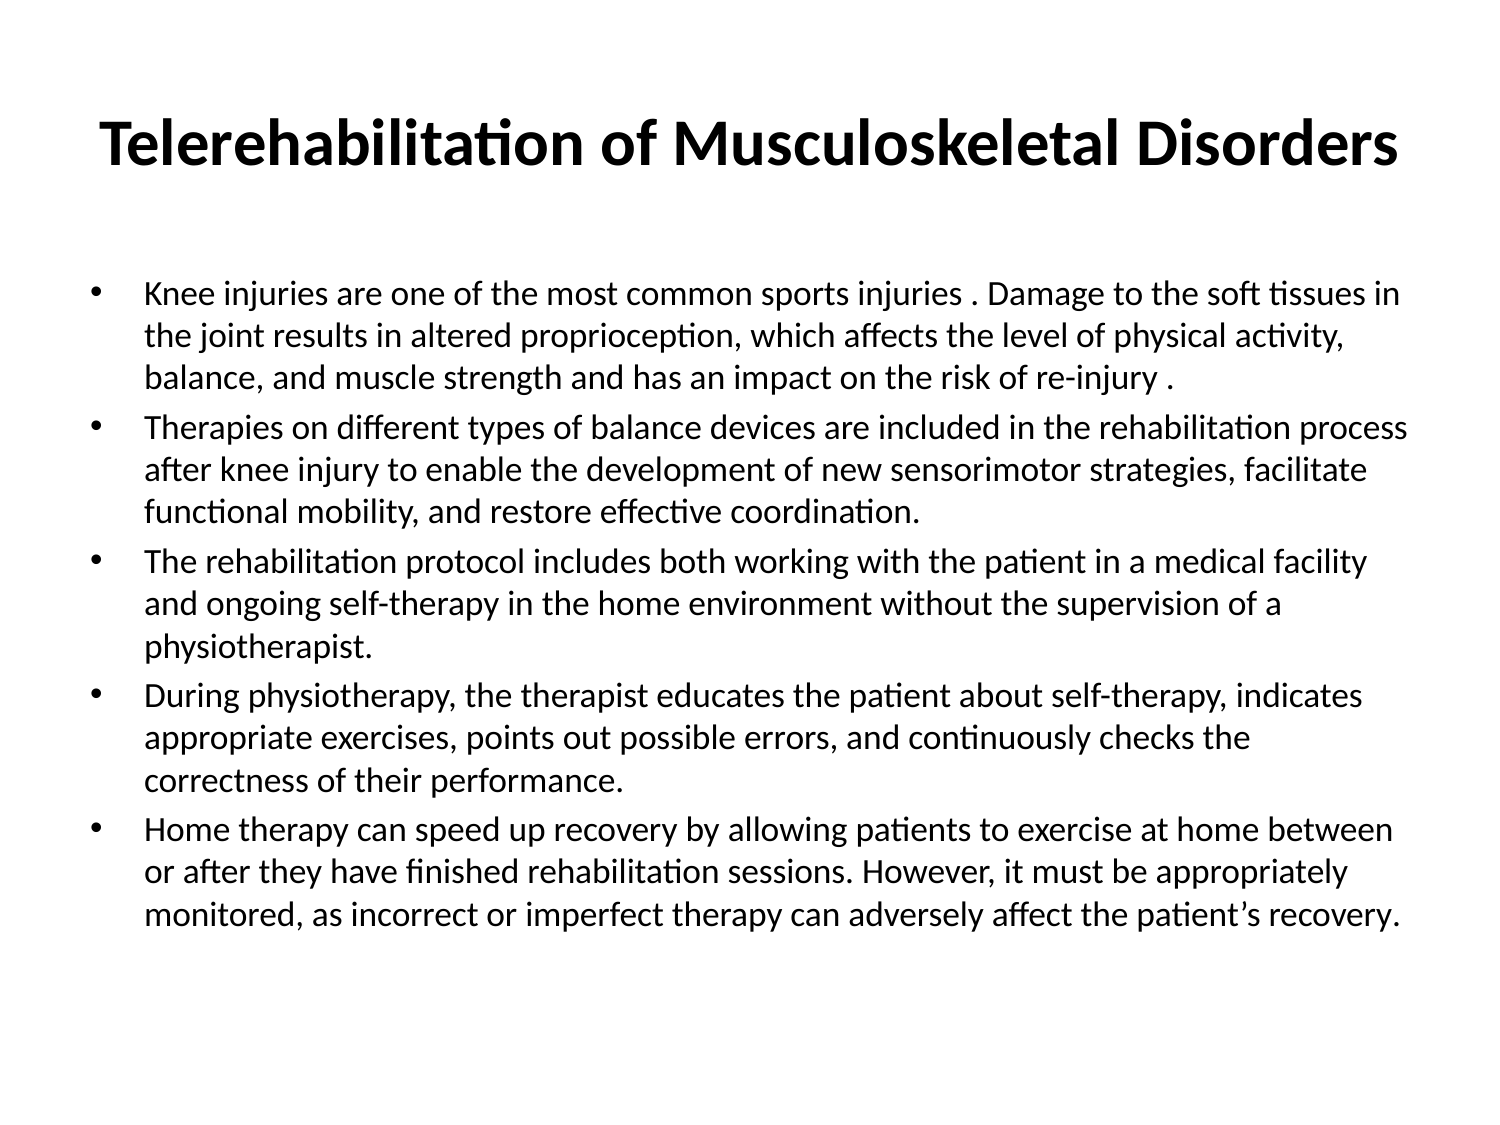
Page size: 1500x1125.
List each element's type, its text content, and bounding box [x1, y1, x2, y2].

title Telerehabilitation of Musculoskeletal Disorders [75, 45, 1425, 233]
list Knee injuries are one of the most common sports injuries . Damage to the soft tissues in the joint results in altered proprioception, which affects the level of physical activity, balance, and muscle strength and has an impact on the risk of re-injury . Therapies on different types of balance devices are included in the rehabilitation process after knee injury to enable the development of new sensorimotor strategies, facilitate functional mobility, and restore effective coordination. The rehabilitation protocol includes both working with the patient in a medical facility and ongoing self-therapy in the home environment without the supervision of a physiotherapist. During physiotherapy, the therapist educates the patient about self-therapy, indicates appropriate exercises, points out possible errors, and continuously checks the correctness of their performance. Home therapy can speed up recovery by allowing patients to exercise at home between or after they have finished rehabilitation sessions. However, it must be appropriately monitored, as incorrect or imperfect therapy can adversely affect the patient’s recovery. [75, 262, 1425, 1005]
